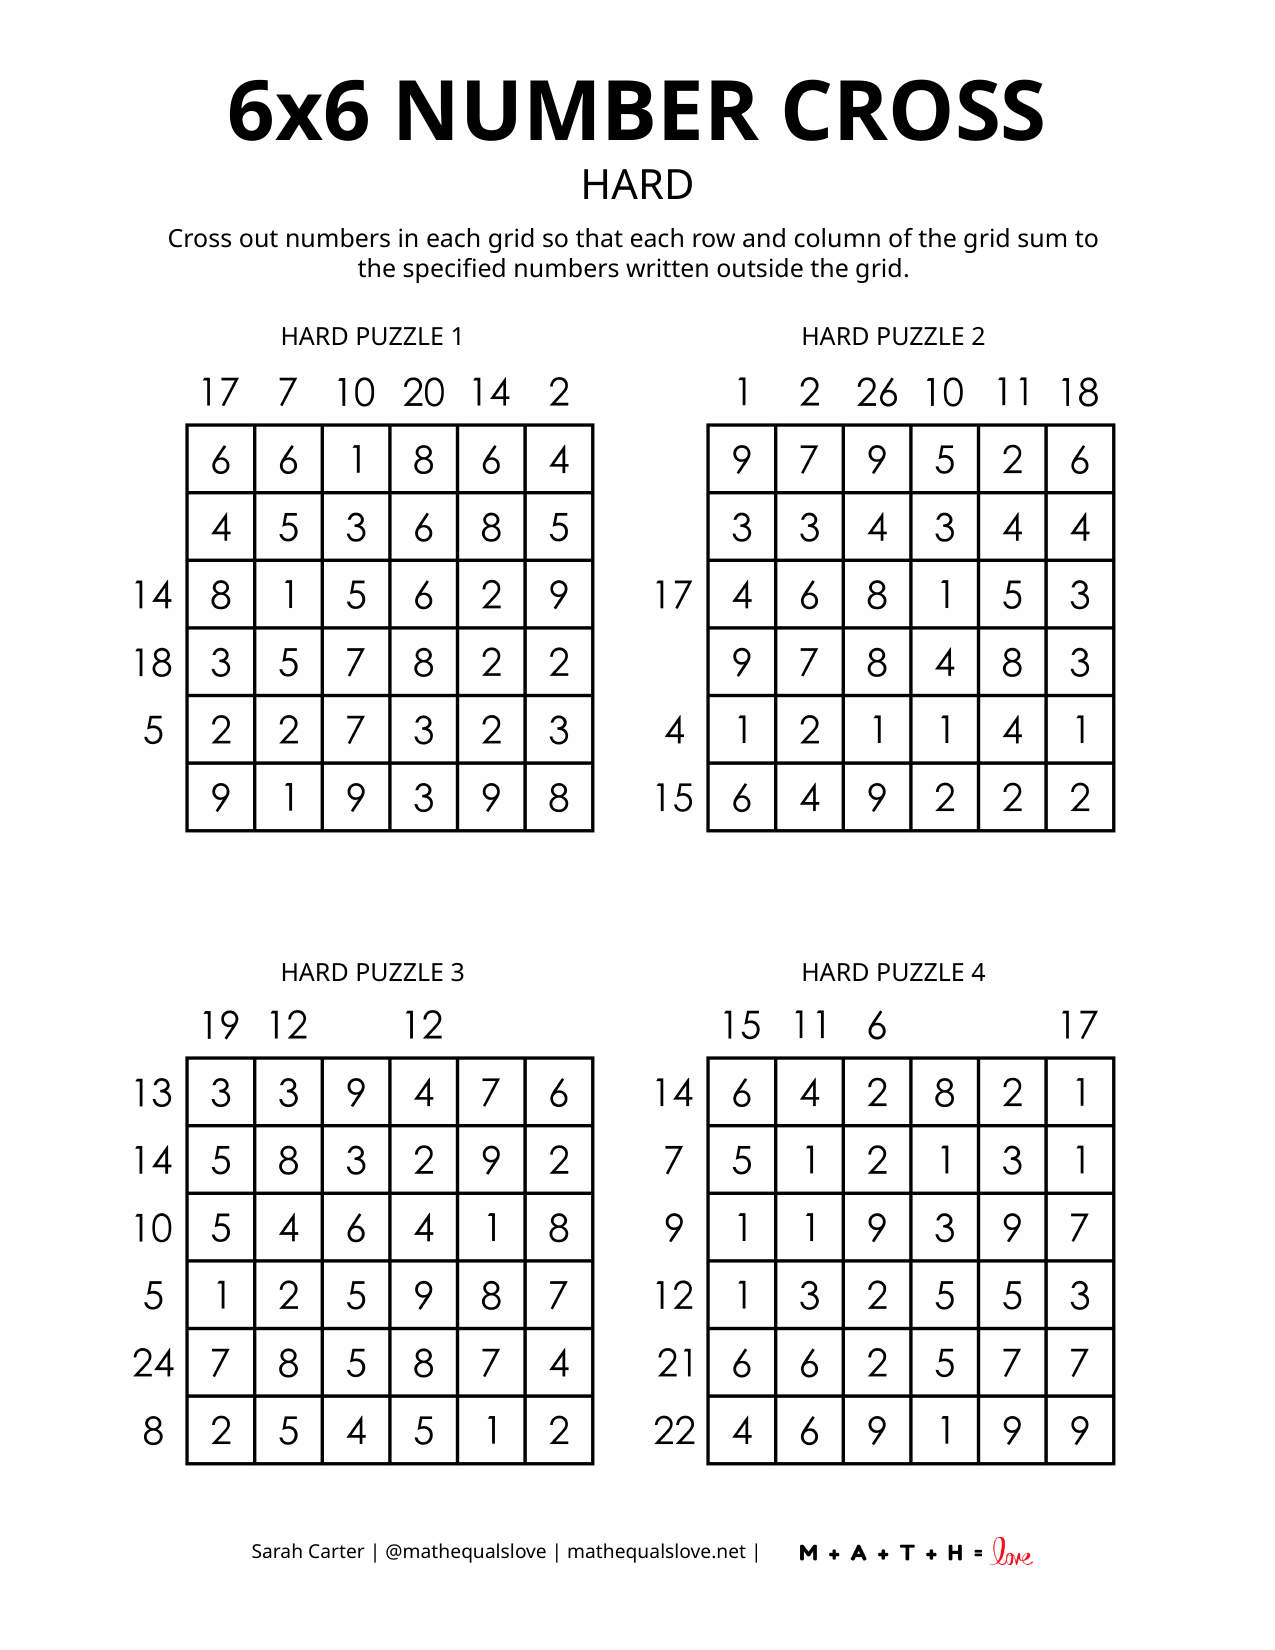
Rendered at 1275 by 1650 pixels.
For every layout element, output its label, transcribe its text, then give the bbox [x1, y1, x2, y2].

text_box 6x6 NUMBER CROSS HARD [77, 50, 1198, 214]
picture [116, 353, 597, 834]
text_box HARD PUZZLE 2 [654, 320, 1134, 372]
picture [636, 986, 1118, 1468]
picture [116, 986, 597, 1468]
picture [790, 1534, 1039, 1569]
picture [636, 353, 1118, 834]
text_box HARD PUZZLE 1 [133, 320, 613, 372]
text_box Sarah Carter | @mathequalslove | mathequalslove.net | [236, 1532, 1071, 1570]
text_box HARD PUZZLE 4 [654, 956, 1134, 1007]
text_box HARD PUZZLE 3 [133, 956, 613, 1007]
text_box Cross out numbers in each grid so that each row and column of the grid sum to the specified numbers written outside the grid. [0, 214, 1275, 290]
